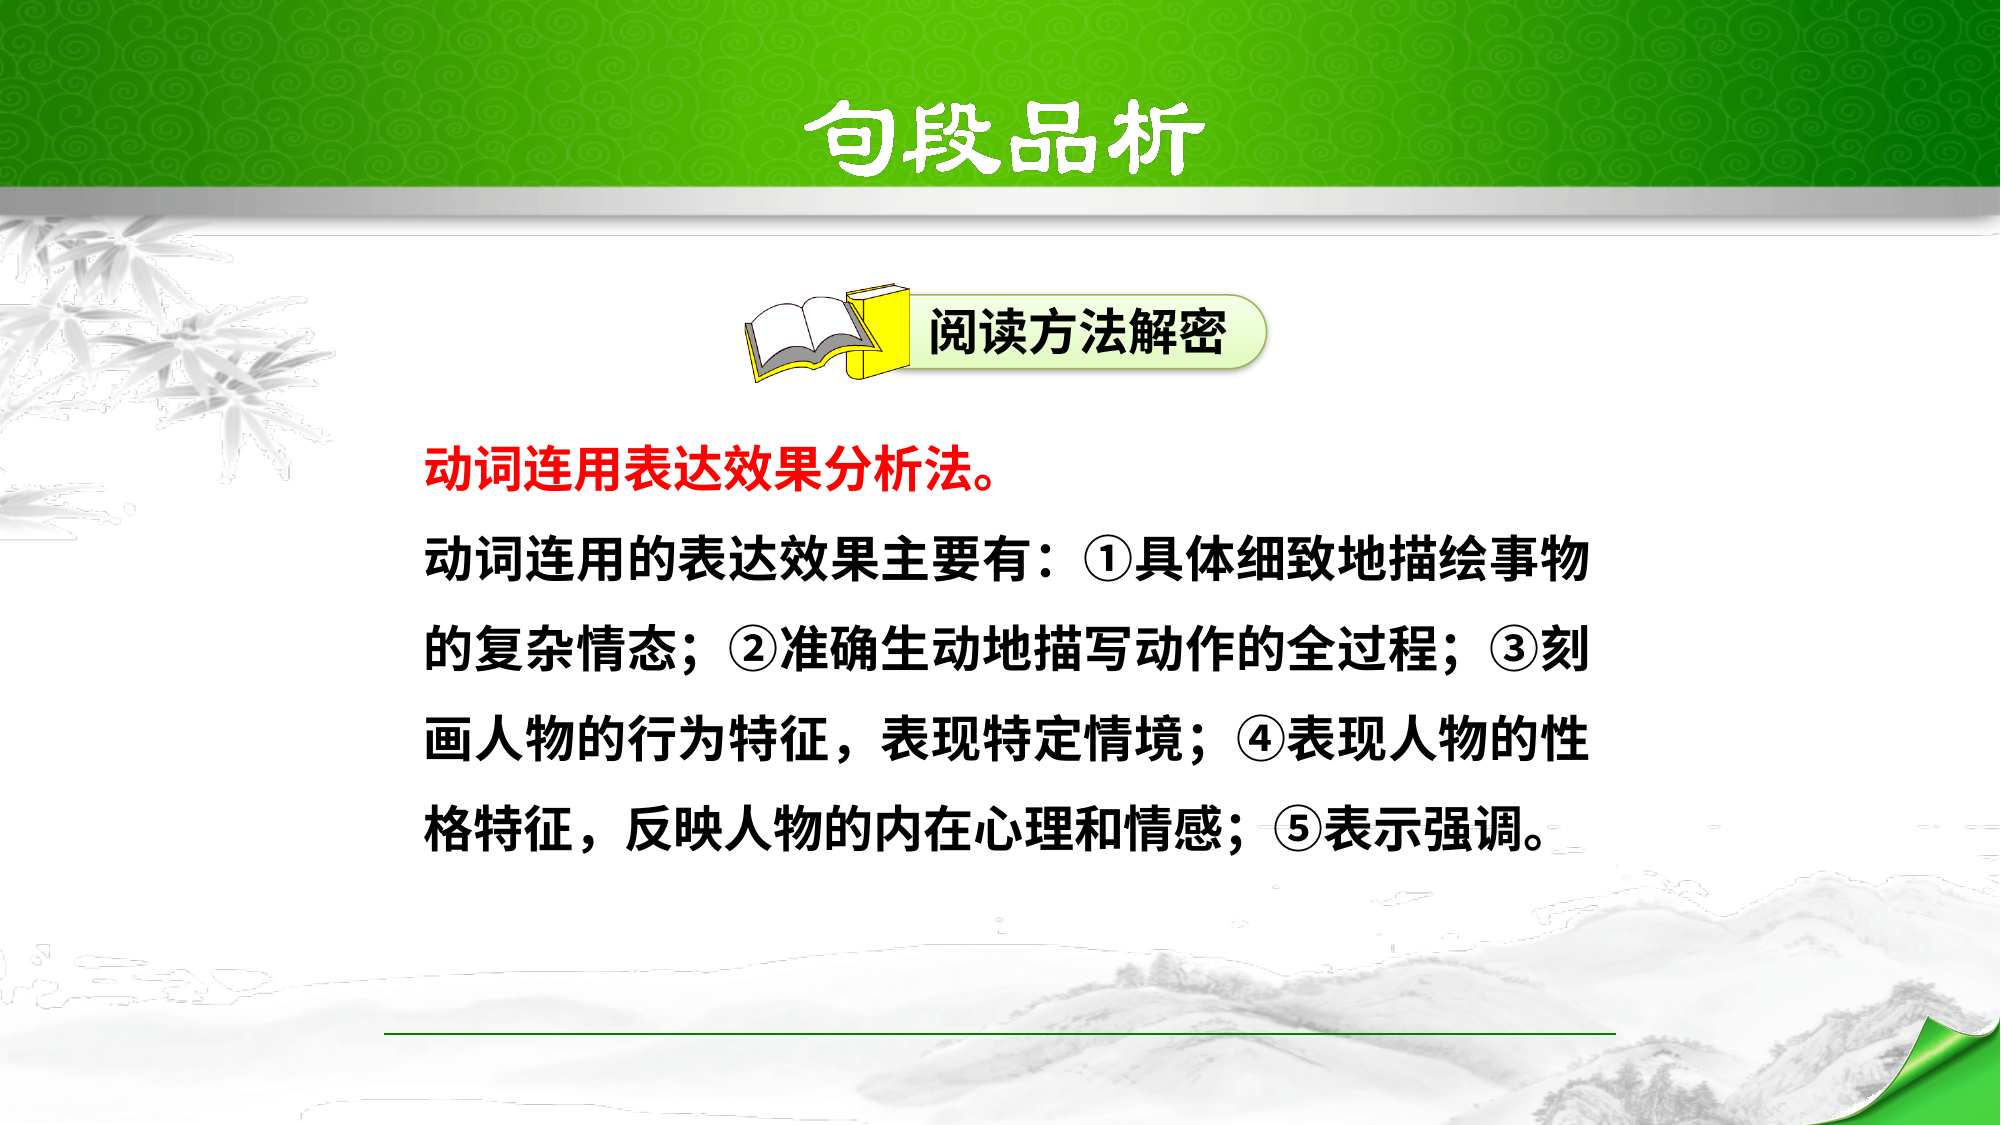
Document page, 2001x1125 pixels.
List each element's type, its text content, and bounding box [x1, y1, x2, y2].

text_box 动词连用表达效果分析法。 动词连用的表达效果主要有：①具体细致地描绘事物的复杂情态；②准确生动地描写动作的全过程；③刻画人物的行为特征，表现特定情境；④表现人物的性格特征，反映人物的内在心理和情感；⑤表示强调。 [409, 581, 1605, 776]
picture [0, 779, 2000, 1125]
picture [0, 0, 2000, 570]
